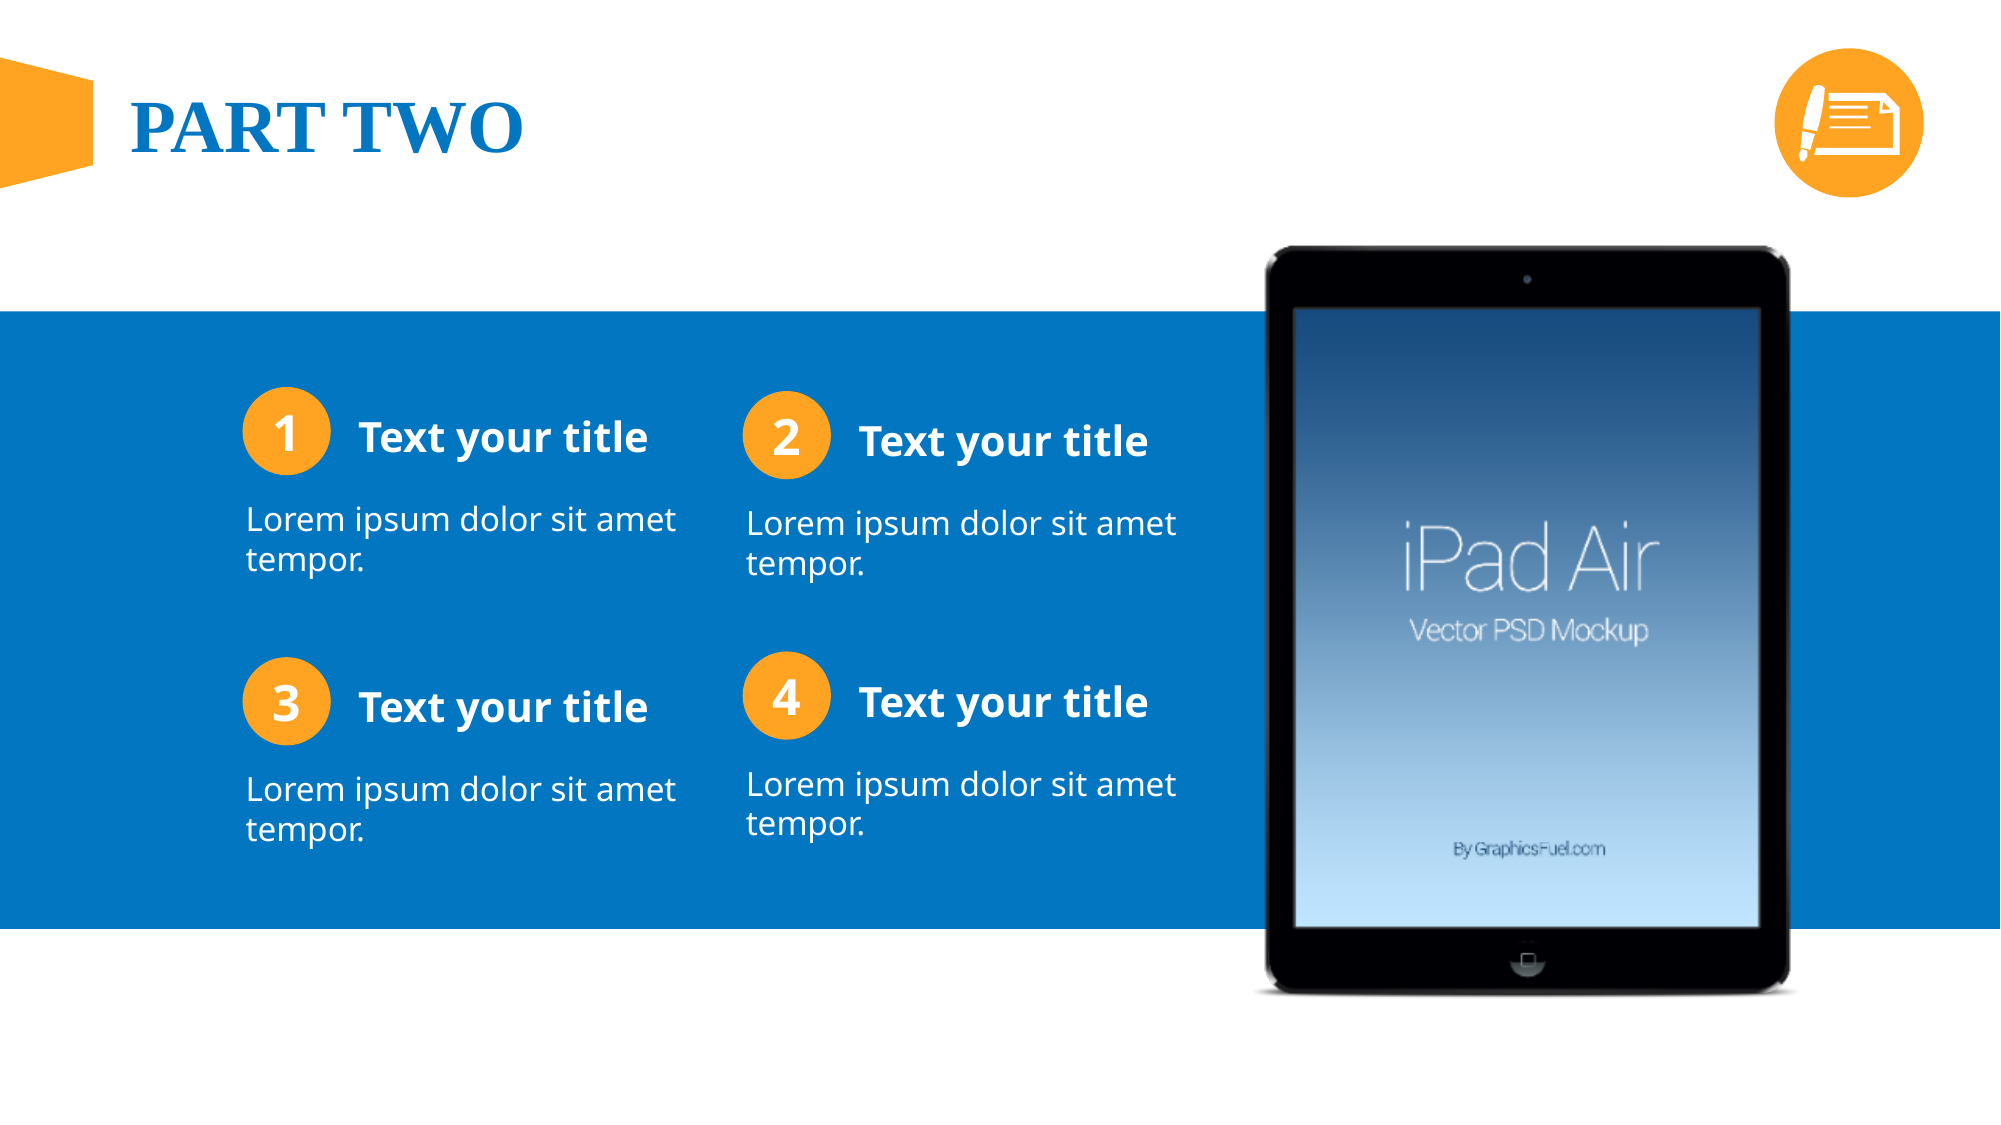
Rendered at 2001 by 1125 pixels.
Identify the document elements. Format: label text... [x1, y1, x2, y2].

text_box Lorem ipsum dolor sit amet tempor. [230, 490, 719, 586]
text_box Lorem ipsum dolor sit amet tempor. [730, 494, 1151, 590]
text_box 3 [241, 656, 332, 747]
text_box Lorem ipsum dolor sit amet tempor. [230, 760, 719, 856]
text_box [0, 310, 1151, 930]
text_box Lorem ipsum dolor sit amet tempor. [730, 755, 1151, 850]
text_box 1 [241, 385, 332, 477]
text_box Text your title [843, 407, 1151, 473]
text_box [1905, 310, 2000, 930]
text_box Text your title [343, 403, 719, 469]
picture [1151, 167, 1905, 1073]
text_box Text your title [343, 673, 719, 739]
text_box Text your title [843, 668, 1151, 733]
text_box 4 [741, 650, 832, 741]
text_box 2 [741, 389, 832, 481]
